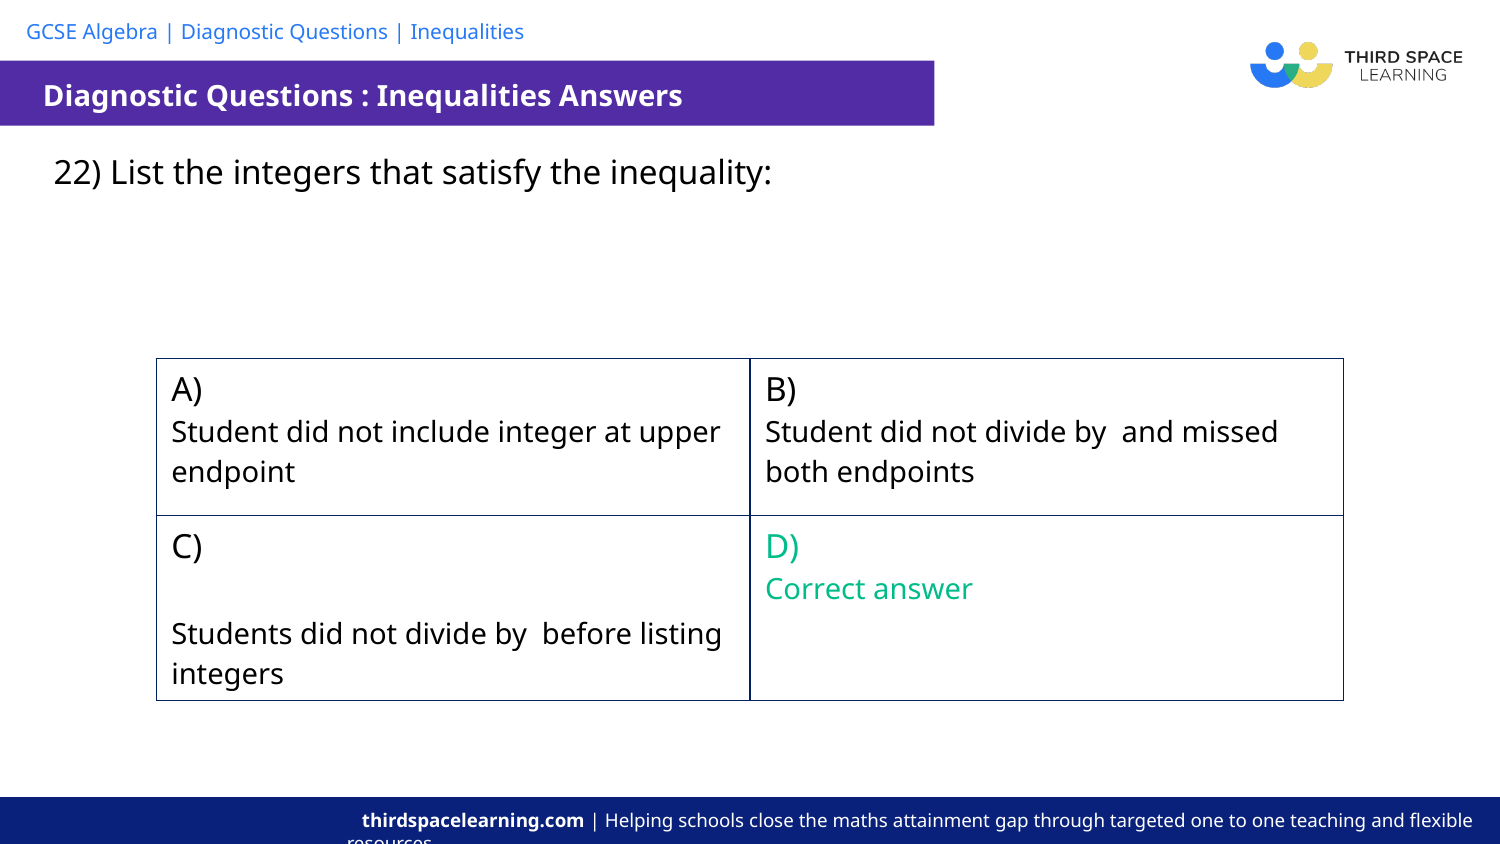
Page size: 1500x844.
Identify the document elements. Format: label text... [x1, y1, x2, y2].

picture [1250, 33, 1465, 99]
text_box Diagnostic Questions : Inequalities Answers [27, 61, 778, 127]
